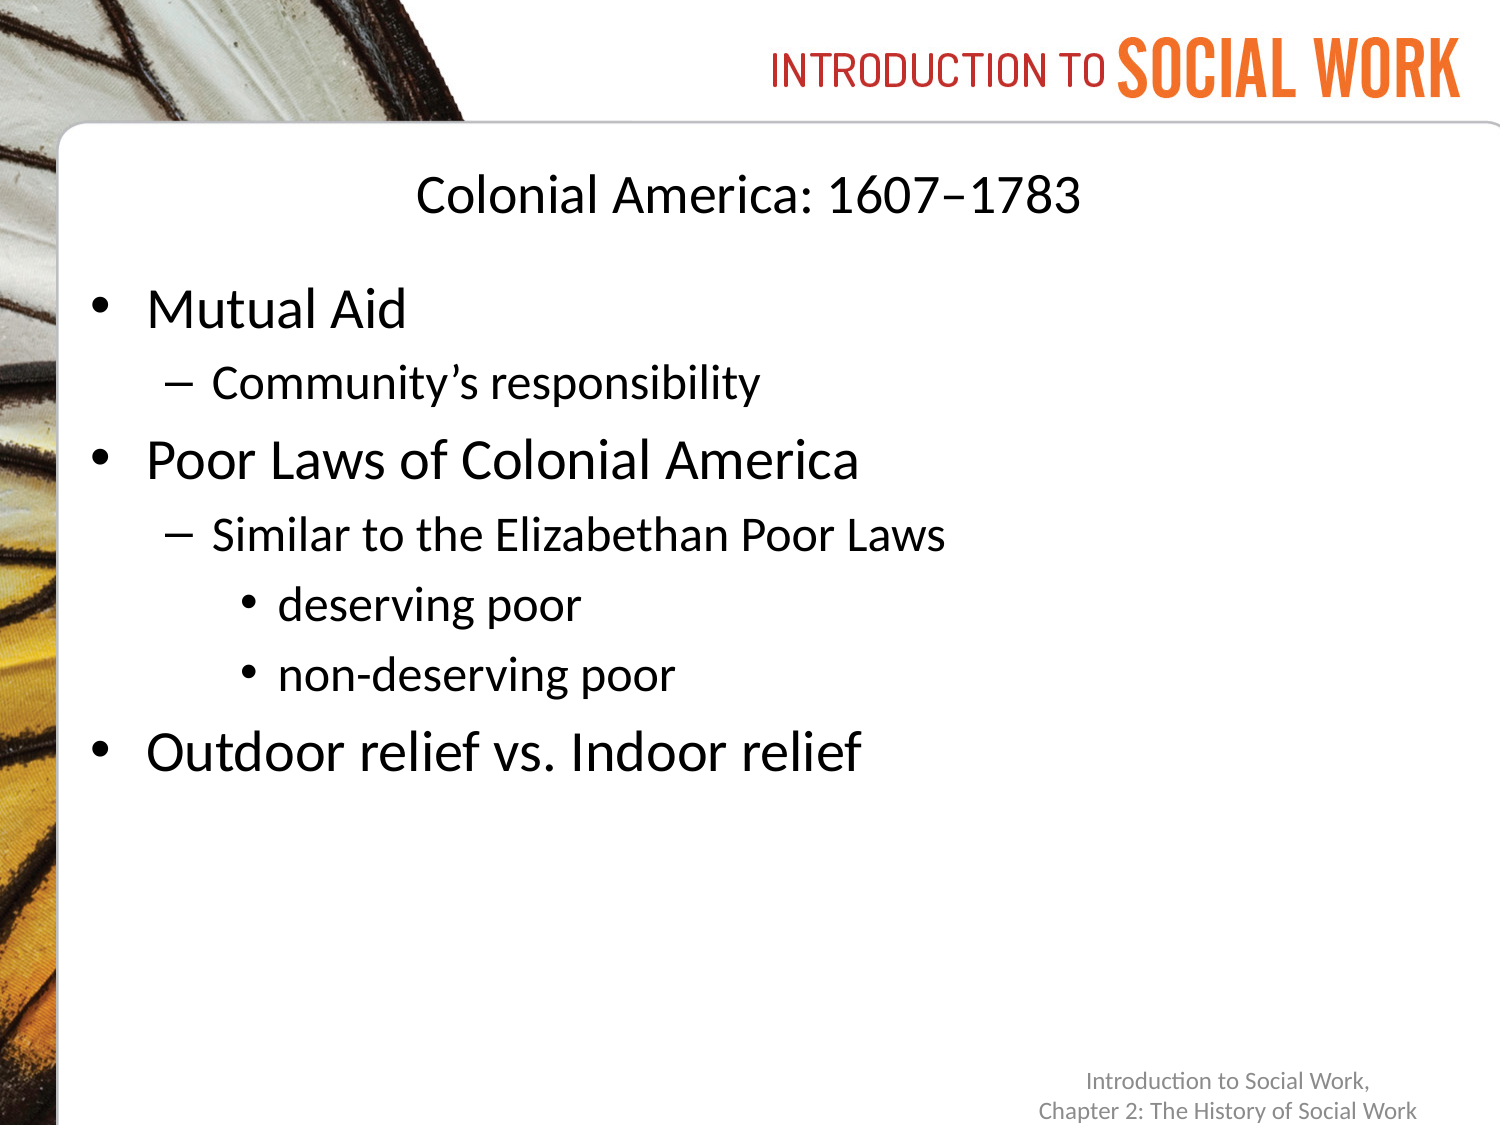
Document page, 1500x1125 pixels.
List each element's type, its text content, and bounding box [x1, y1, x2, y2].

list Mutual Aid Community’s responsibility Poor Laws of Colonial America Similar to the Elizabethan Poor Laws deserving poor non-deserving poor Outdoor relief vs. Indoor relief [75, 262, 1425, 1005]
picture [0, 0, 1500, 1125]
footer Introduction to Social Work, Chapter 2: The History of Social Work [987, 1065, 1475, 1125]
title Colonial America: 1607–1783 [75, 149, 1425, 233]
